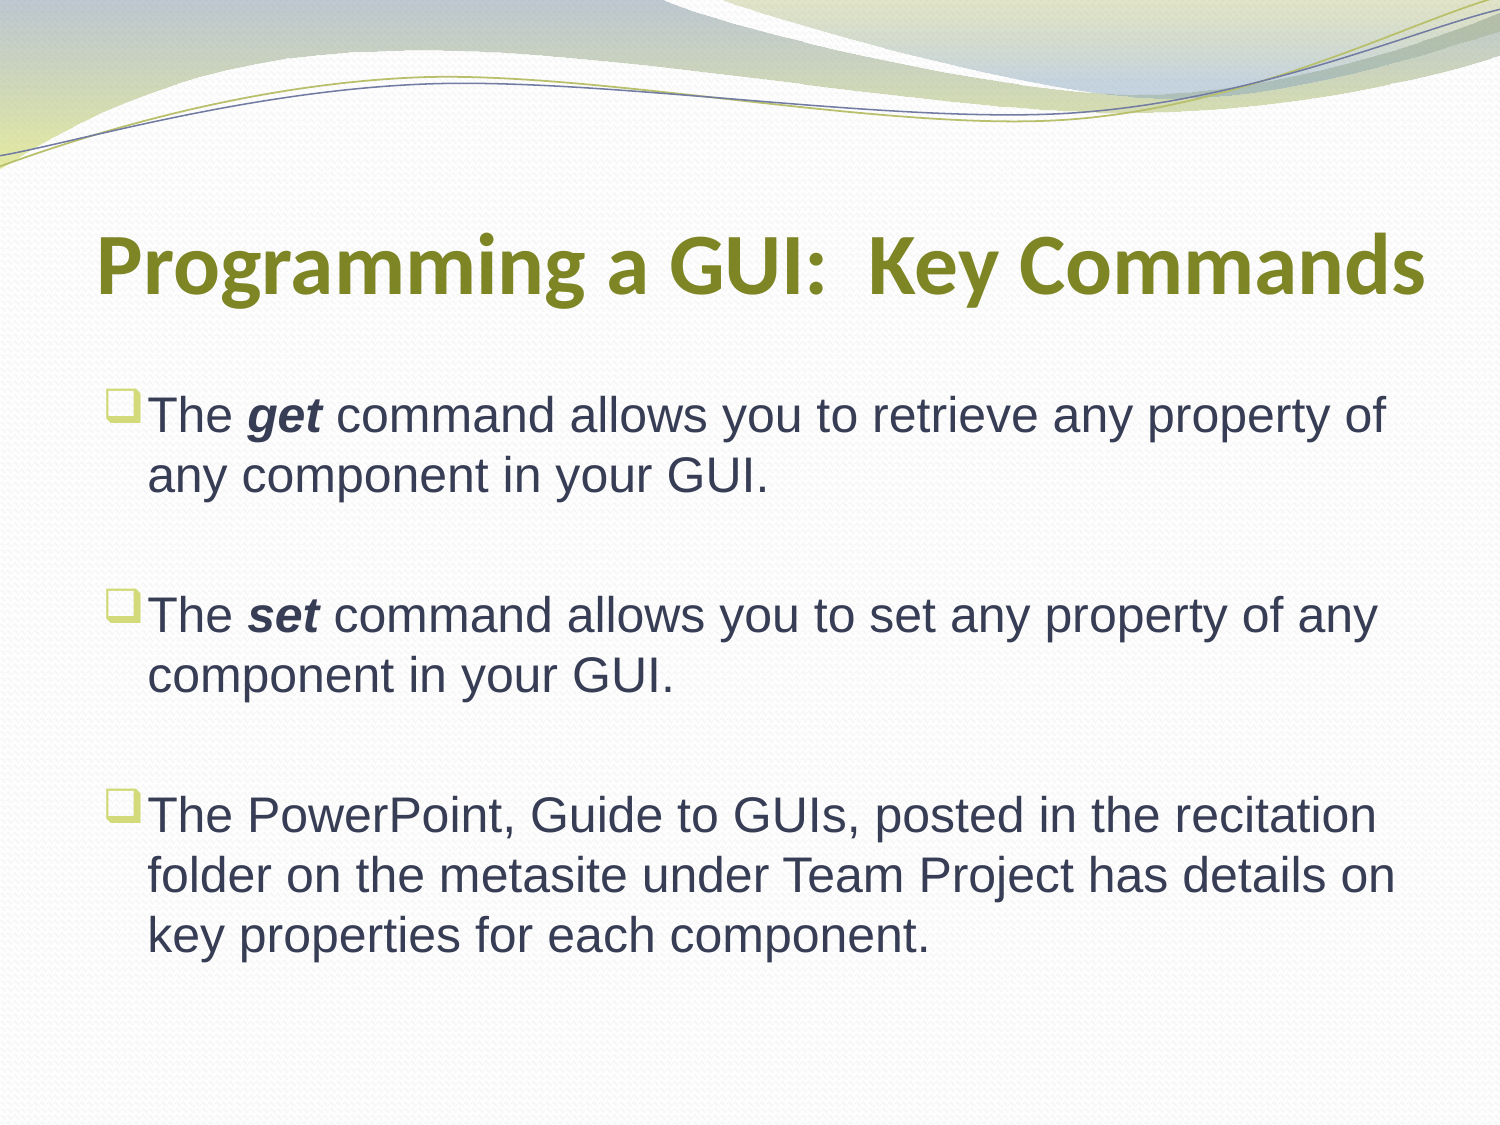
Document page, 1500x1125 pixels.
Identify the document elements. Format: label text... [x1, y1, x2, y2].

list The get command allows you to retrieve any property of any component in your GUI. The set command allows you to set any property of any component in your GUI. The PowerPoint, Guide to GUIs, posted in the recitation folder on the metasite under Team Project has details on key properties for each component. [87, 375, 1438, 988]
title Programming a GUI: Key Commands [43, 125, 1482, 313]
